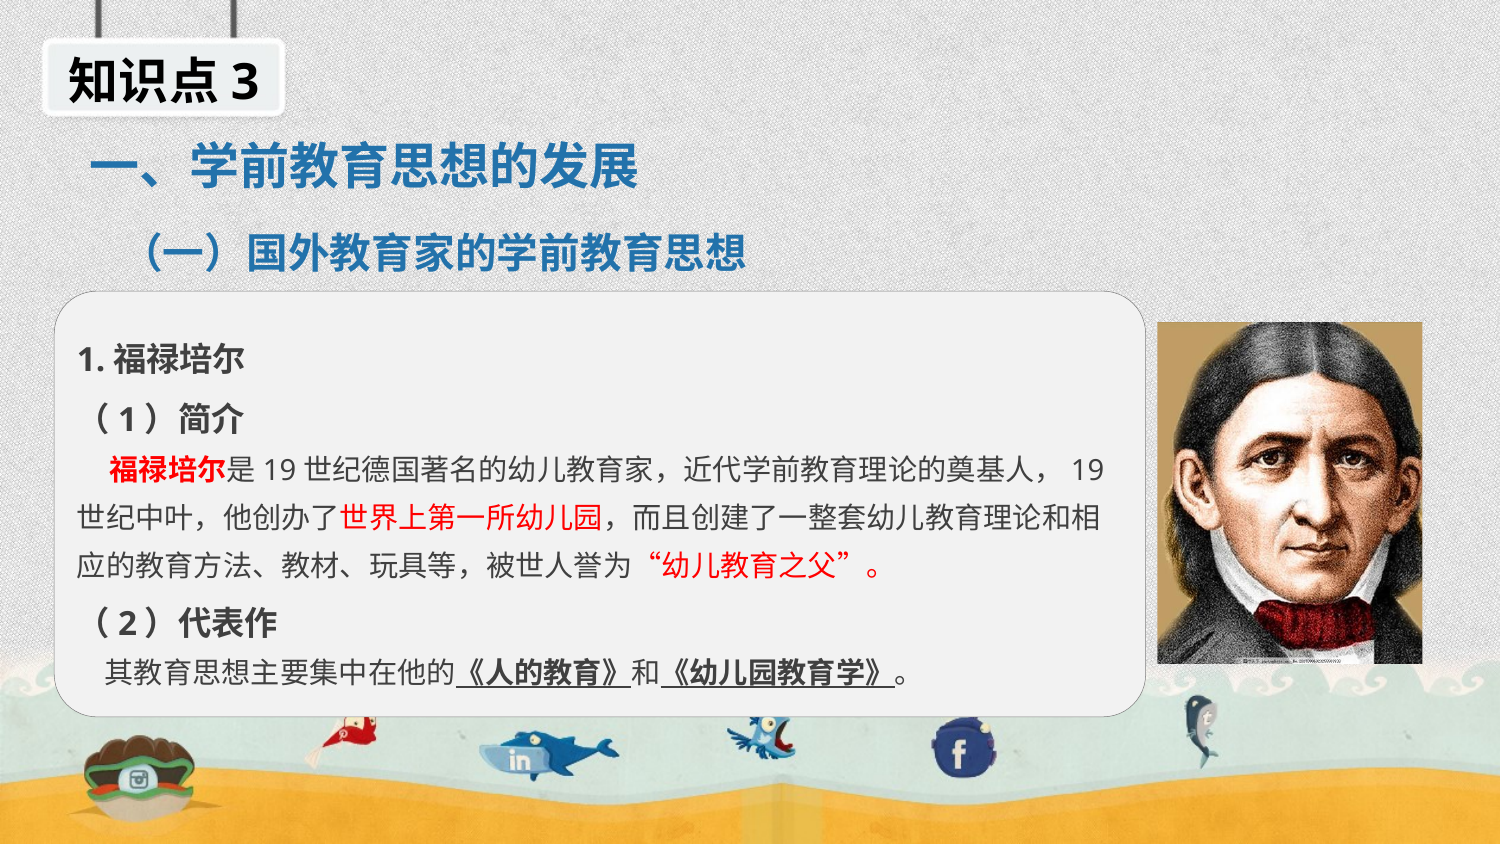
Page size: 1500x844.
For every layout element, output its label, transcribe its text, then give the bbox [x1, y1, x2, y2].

text_box 知识点3 [45, 42, 283, 119]
text_box （一）国外教育家的学前教育思想 [106, 219, 780, 285]
picture [0, 0, 1500, 844]
text_box 一、学前教育思想的发展 [74, 127, 691, 203]
text_box 1.福禄培尔 （1）简介 福禄培尔是19世纪德国著名的幼儿教育家，近代学前教育理论的奠基人，19世纪中叶，他创办了世界上第一所幼儿园，而且创建了一整套幼儿教育理论和相应的教育方法、教材、玩具等，被世人誉为“幼儿教育之父”。 （2）代表作 其教育思想主要集中在他的《人的教育》和《幼儿园教育学》。 [54, 291, 1146, 717]
